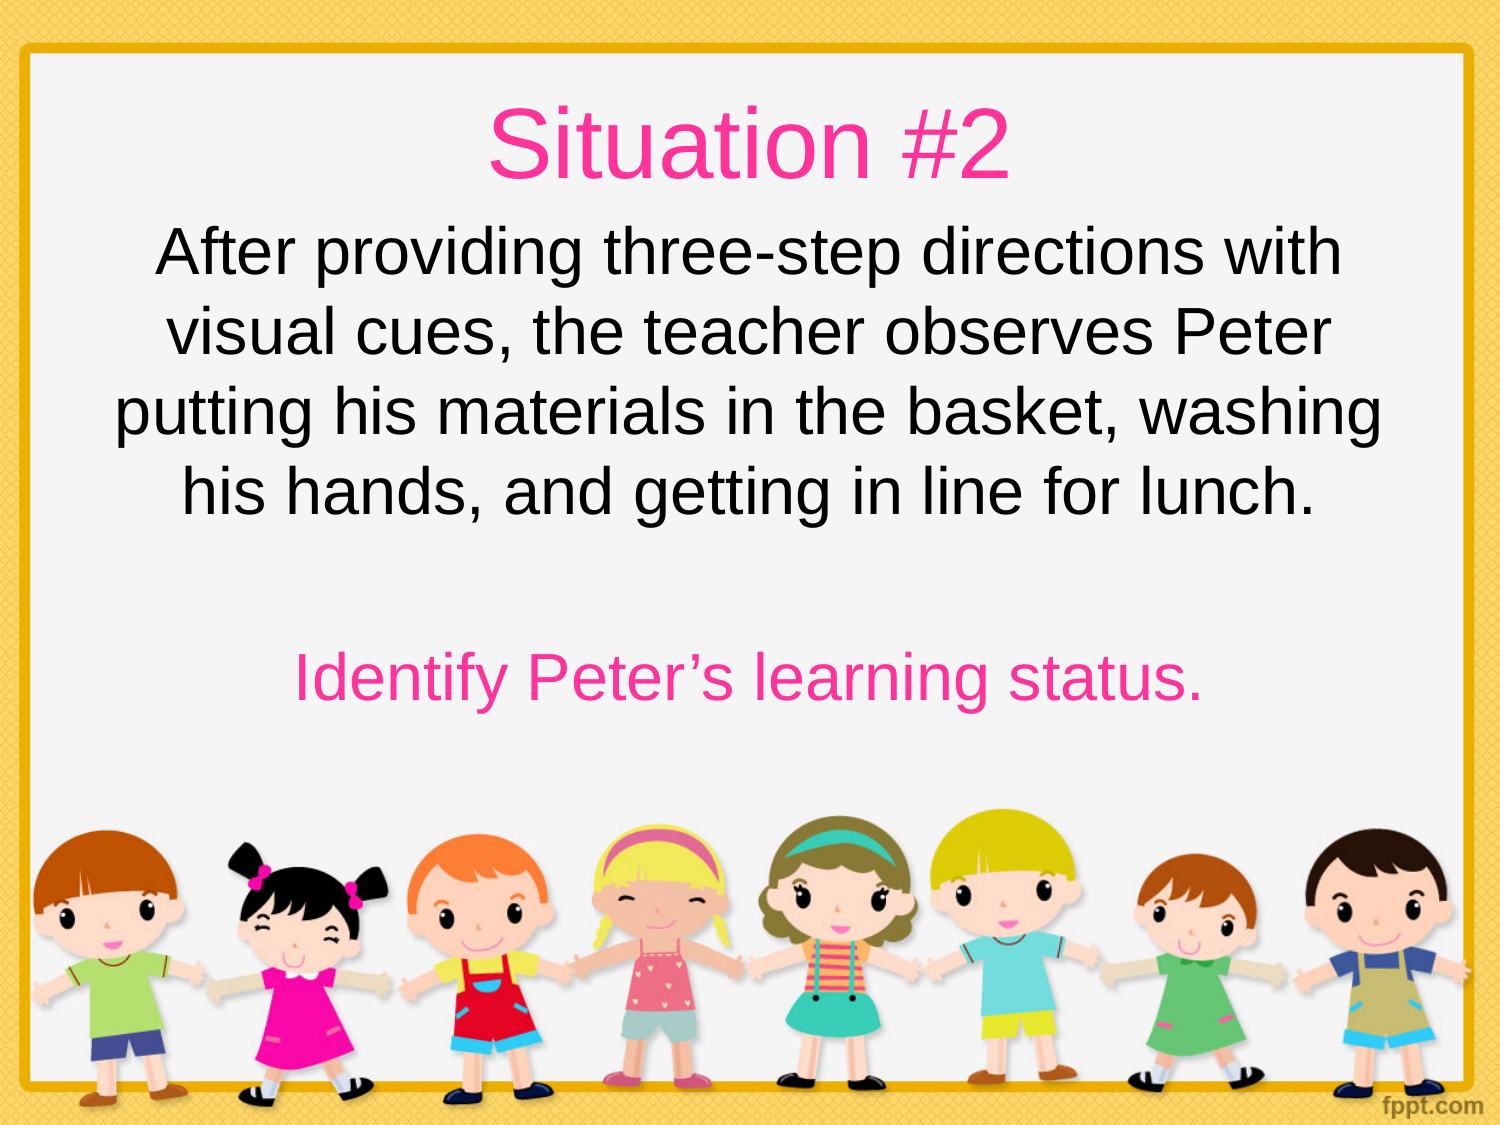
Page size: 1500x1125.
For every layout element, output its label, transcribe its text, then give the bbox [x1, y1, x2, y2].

list After providing three-step directions with visual cues, the teacher observes Peter putting his materials in the basket, washing his hands, and getting in line for lunch. Identify Peter’s learning status. [50, 200, 1450, 1005]
title Situation #2 [75, 45, 1425, 200]
picture [0, 0, 1500, 1125]
